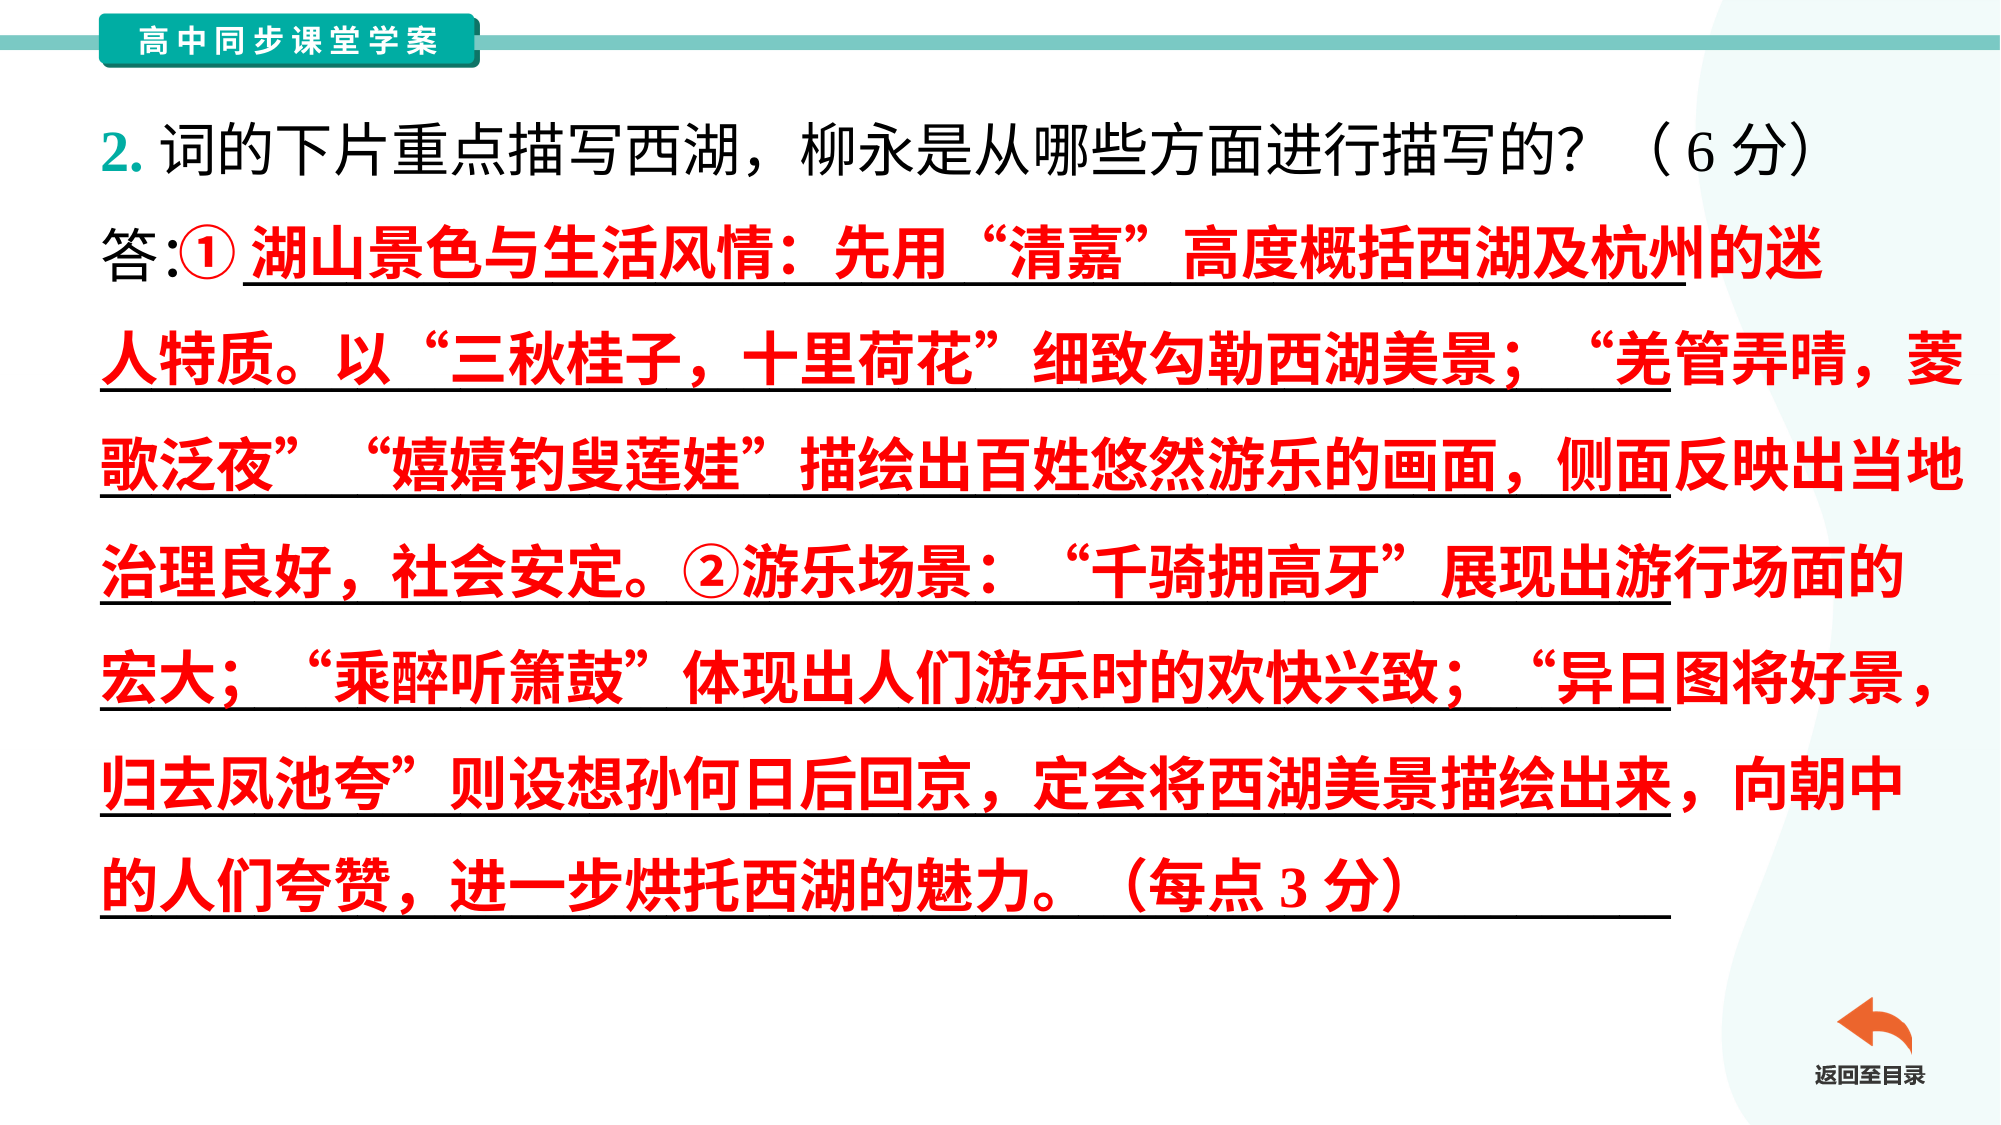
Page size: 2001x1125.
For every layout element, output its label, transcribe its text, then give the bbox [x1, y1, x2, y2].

text_box ①湖山景色与生活风情：先用“清嘉”高度概括西湖及杭州的迷 人特质。以“三秋桂子，十里荷花”细致勾勒西湖美景；“羌管弄晴，菱 歌泛夜”“嬉嬉钓叟莲娃”描绘出百姓悠然游乐的画面，侧面反映出当地 治理良好，社会安定。②游乐场景：“千骑拥高牙”展现出游行场面的 宏大；“乘醉听箫鼓”体现出人们游乐时的欢快兴致；“异日图将好景， 归去凤池夸”则设想孙何日后回京，定会将西湖美景描绘出来，向朝中 的人们夸赞，进一步烘托西湖的魅力。（每点3分） [100, 179, 1899, 908]
picture [0, 0, 2000, 1125]
text_box 2.词的下片重点描写西湖，柳永是从哪些方面进行描写的？（6分） 答： ________________________________________________________ _____________________________________________________________ _____________________________________________________________ _____________________________________________________________ _____________________________________________________________ _____________________________________________________________ _____________________________________________________________ [100, 76, 1899, 179]
